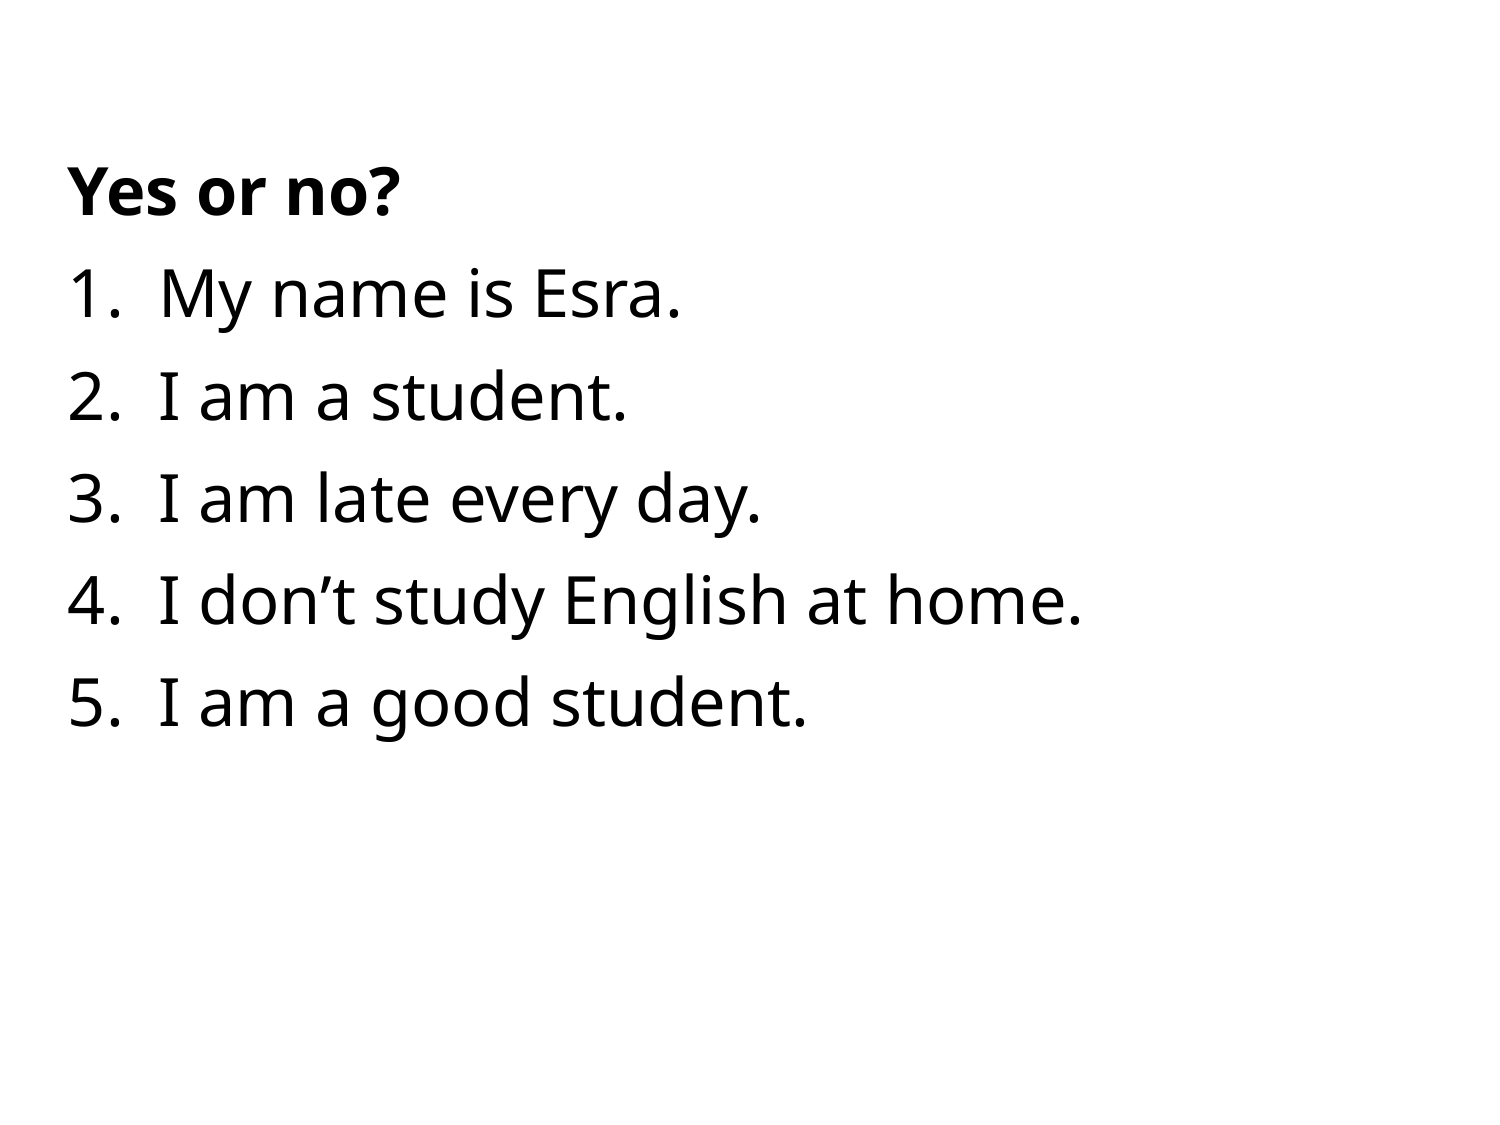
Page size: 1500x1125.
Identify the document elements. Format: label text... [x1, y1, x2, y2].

text_box Yes or no? My name is Esra. I am a student. I am late every day. I don’t study English at home. I am a good student. [53, 101, 1436, 748]
